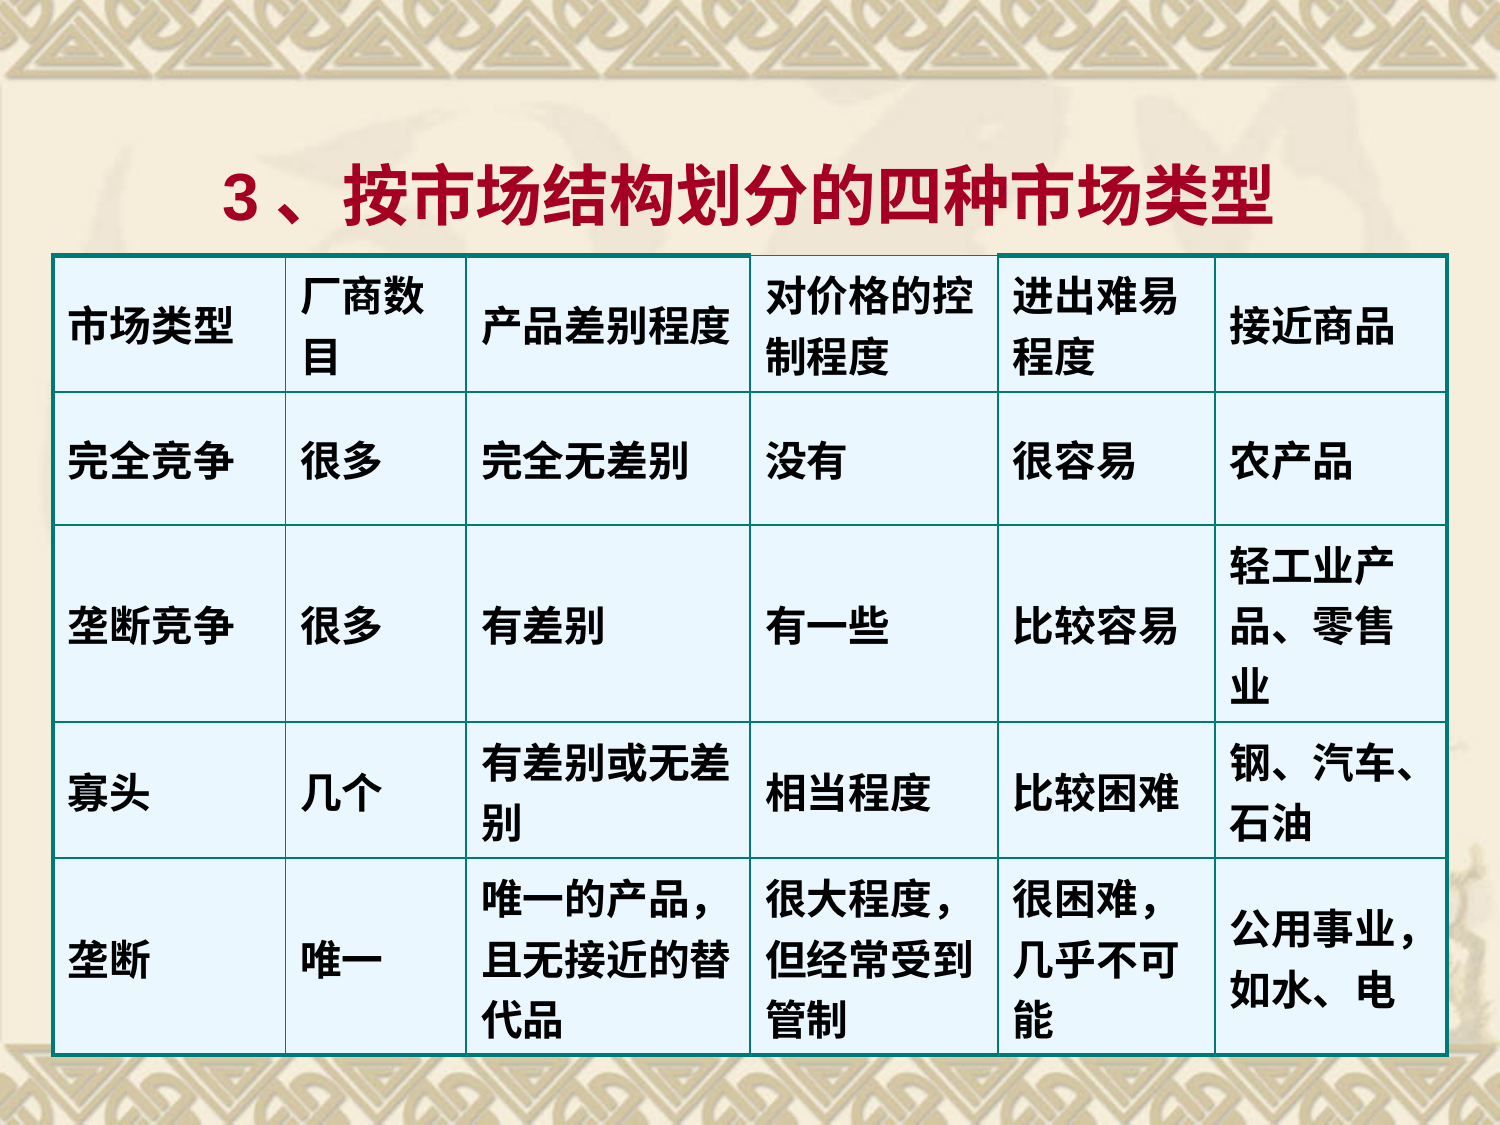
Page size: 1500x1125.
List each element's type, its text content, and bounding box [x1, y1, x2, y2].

table_cell 很容易 [999, 393, 1214, 524]
table_cell 垄断 [55, 859, 285, 1053]
table_cell 轻工业产品、零售业 [1216, 526, 1445, 721]
table_cell 有差别 [467, 526, 749, 721]
table_cell 很多 [286, 526, 465, 721]
table_cell 唯一 [286, 859, 465, 1053]
table_cell 钢、汽车、石油 [1216, 723, 1445, 857]
table_cell 没有 [751, 393, 997, 524]
table_cell 有一些 [751, 526, 997, 721]
table_header 接近商品 [1216, 258, 1445, 391]
table_cell 几个 [286, 723, 465, 857]
table_header 产品差别程度 [467, 258, 749, 391]
table_cell 有差别或无差别 [467, 723, 749, 857]
table_cell 完全无差别 [467, 393, 749, 524]
table_cell 很困难，几乎不可能 [999, 859, 1214, 1053]
table_header 市场类型 [55, 258, 285, 391]
picture [0, 0, 1500, 1125]
table_cell 农产品 [1216, 393, 1445, 524]
table_header 进出难易程度 [999, 258, 1214, 391]
table_cell 比较容易 [999, 526, 1214, 721]
table_cell 相当程度 [751, 723, 997, 857]
table_header 对价格的控制程度 [751, 256, 997, 391]
table_cell 比较困难 [999, 723, 1214, 857]
table_cell 很多 [286, 393, 465, 524]
table_cell 很大程度，但经常受到管制 [751, 859, 997, 1053]
table_cell 垄断竞争 [55, 526, 285, 721]
table_cell 完全竞争 [55, 393, 285, 524]
table_cell 唯一的产品，且无接近的替代品 [467, 859, 749, 1053]
table_cell 公用事业，如水、电 [1216, 859, 1445, 1053]
table_cell 寡头 [55, 723, 285, 857]
title 3、按市场结构划分的四种市场类型 [49, 99, 1451, 288]
table_header 厂商数目 [286, 258, 465, 391]
